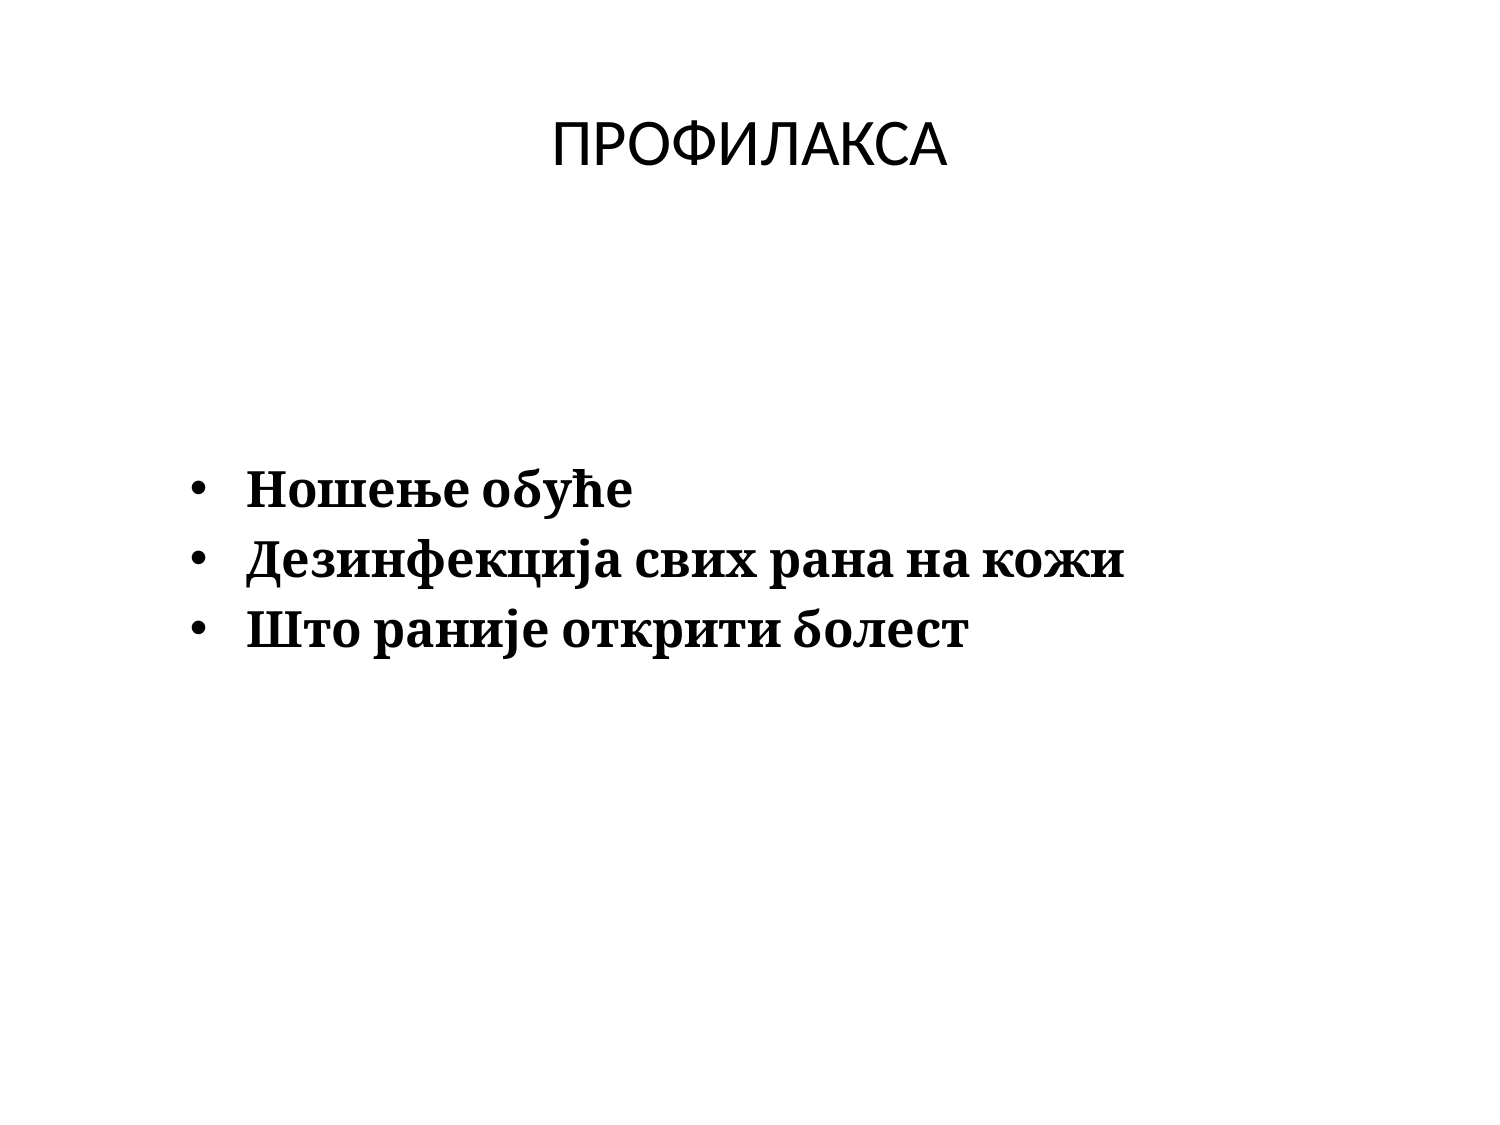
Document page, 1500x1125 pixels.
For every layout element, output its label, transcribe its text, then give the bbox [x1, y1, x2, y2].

title ПРОФИЛАКСА [75, 45, 1425, 233]
list Ношење обуће Дезинфекција свих рана на кожи Што раније открити болест [174, 450, 1413, 1125]
